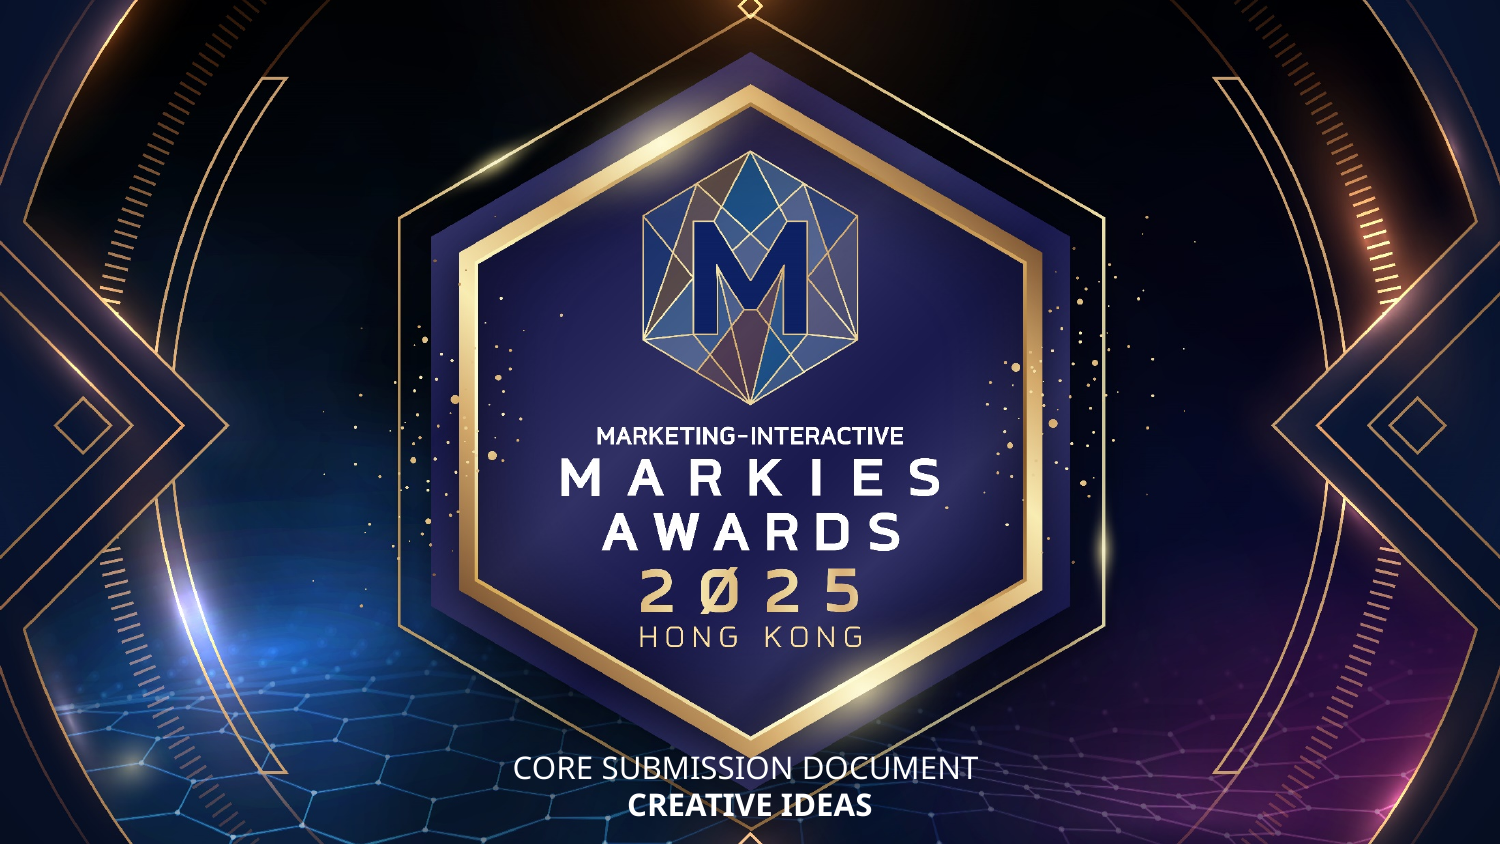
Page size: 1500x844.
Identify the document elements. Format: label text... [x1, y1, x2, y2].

text_box CORE SUBMISSION DOCUMENT CREATIVE IDEAS [324, 740, 1176, 831]
picture [0, 0, 1500, 844]
